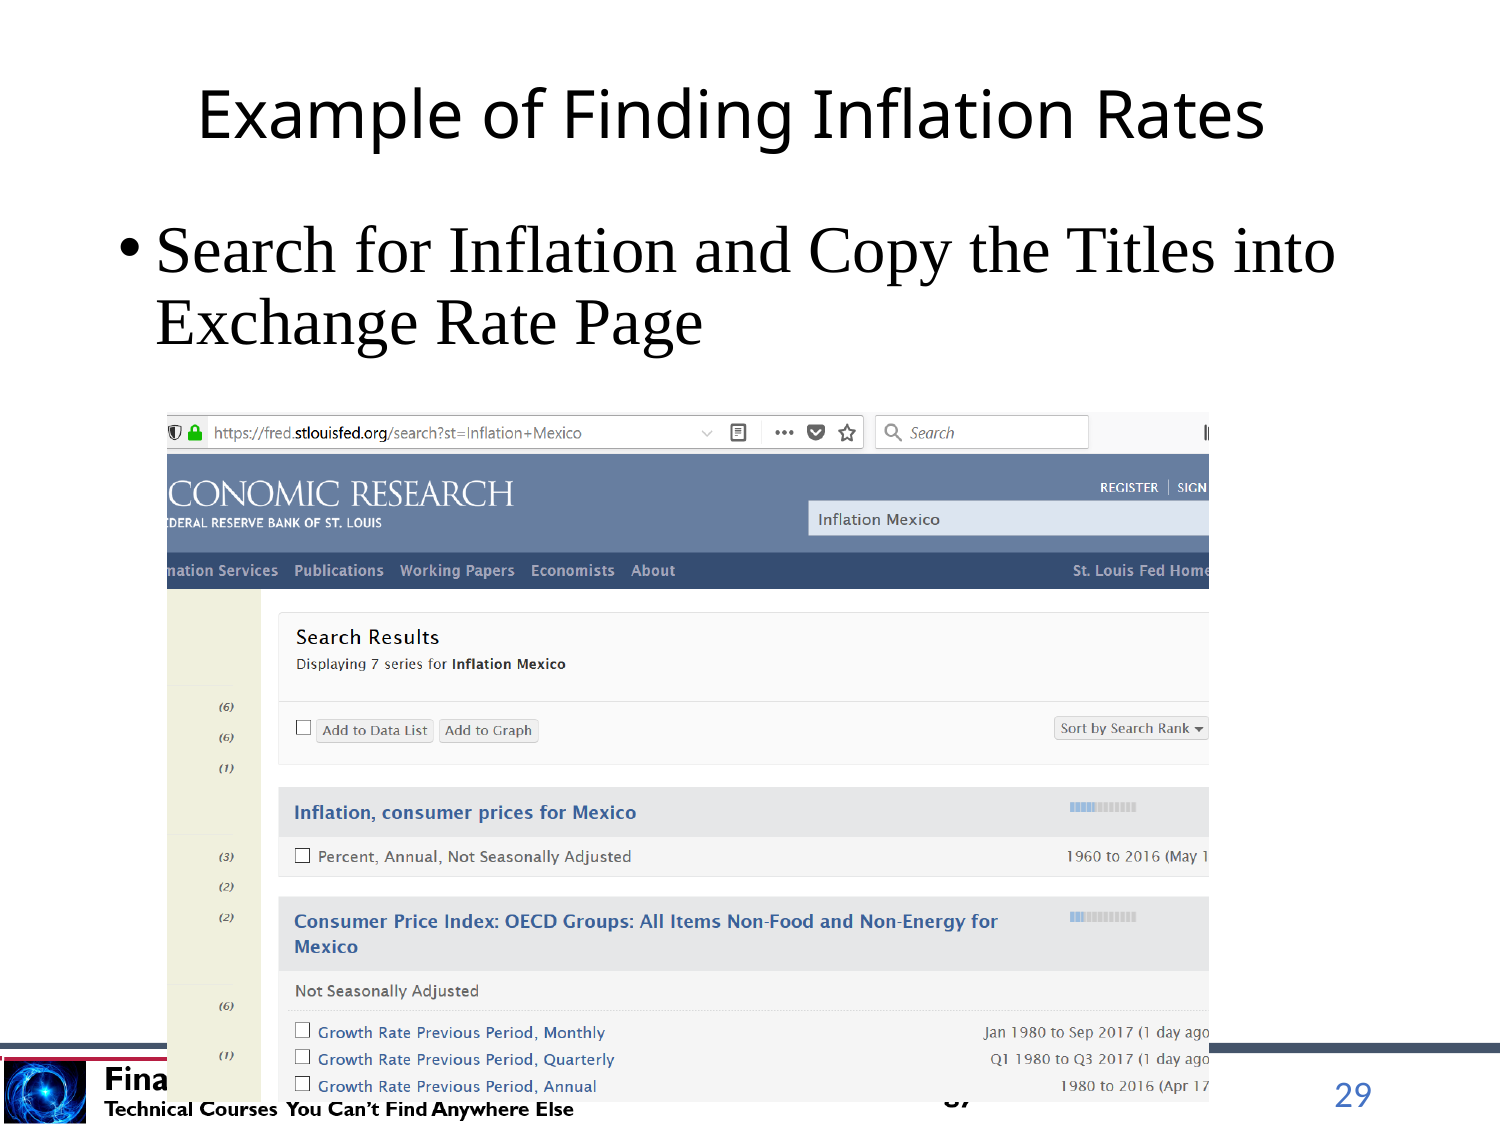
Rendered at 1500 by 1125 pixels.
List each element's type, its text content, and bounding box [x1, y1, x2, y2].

slide_number 29 [1277, 1062, 1429, 1115]
picture [0, 412, 1209, 1125]
list Search for Inflation and Copy the Titles into Exchange Rate Page [103, 207, 1400, 1014]
title Example of Finding Inflation Rates [103, 59, 1361, 174]
